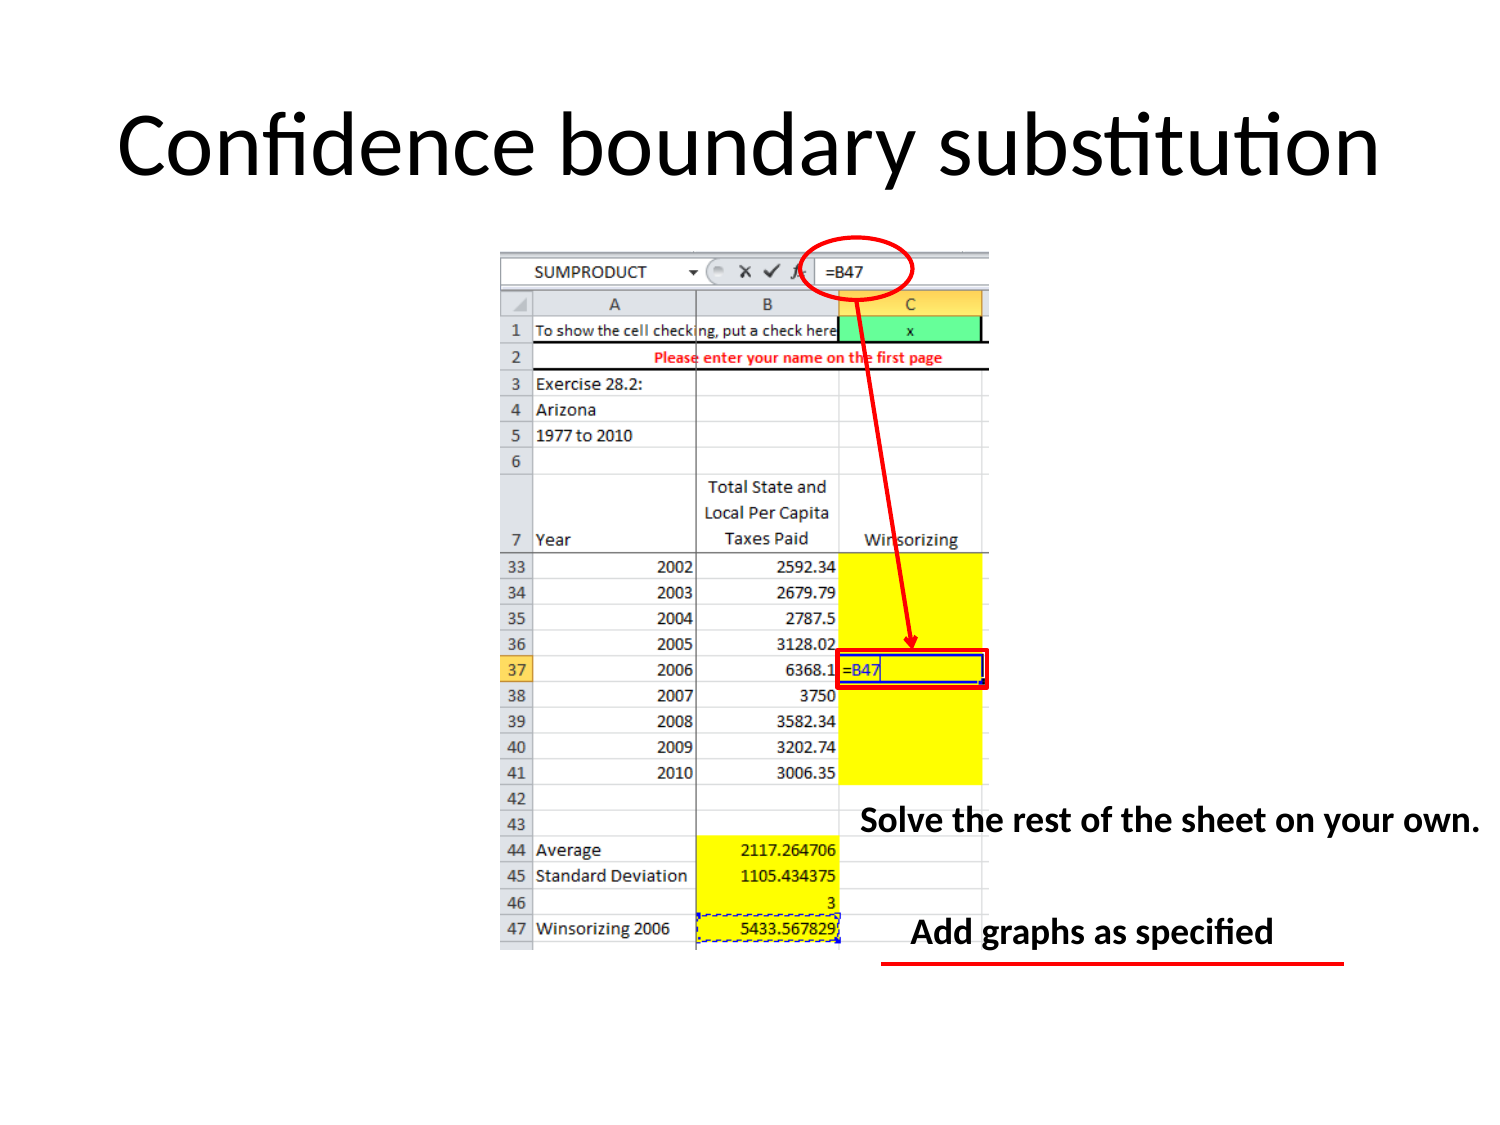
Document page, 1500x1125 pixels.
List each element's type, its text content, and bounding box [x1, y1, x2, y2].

text_box Solve the rest of the sheet on your own. [993, 787, 1497, 848]
text_box Add graphs as specified [895, 899, 1299, 960]
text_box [855, 299, 913, 651]
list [499, 251, 989, 950]
text_box [808, 235, 905, 250]
title Confidence boundary substitution [75, 45, 1425, 233]
